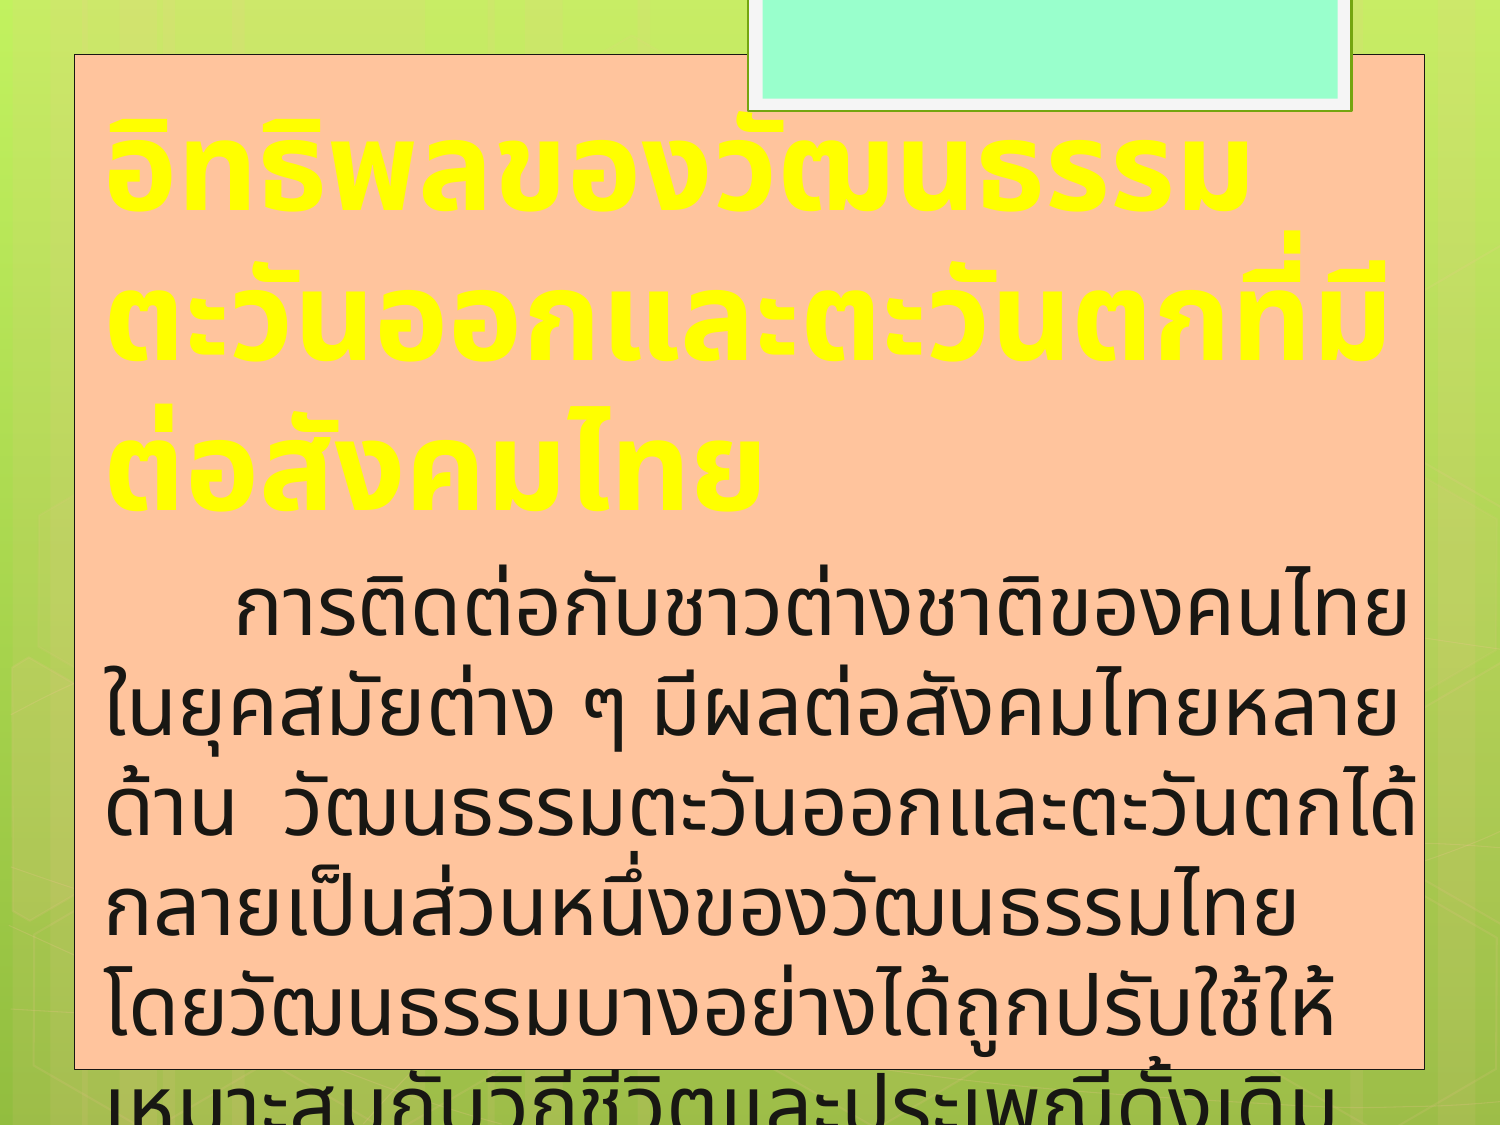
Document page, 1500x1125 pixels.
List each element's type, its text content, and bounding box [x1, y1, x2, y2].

list อิทธิพลของวัฒนธรรมตะวันออกและตะวันตกที่มีต่อสังคมไทย การติดต่อกับชาวต่างชาติของคนไทยในยุคสมัยต่าง ๆ มีผลต่อสังคมไทยหลายด้าน วัฒนธรรมตะวันออกและตะวันตกได้กลายเป็นส่วนหนึ่งของวัฒนธรรมไทย โดยวัฒนธรรมบางอย่างได้ถูกปรับใช้ให้เหมาะสมกับวิถีชีวิตและประเพณีดั้งเดิมของคนไทย ขณะที่วัฒนธรรมบางอย่างรับมาใช้โดยตรง [88, 78, 1439, 1035]
